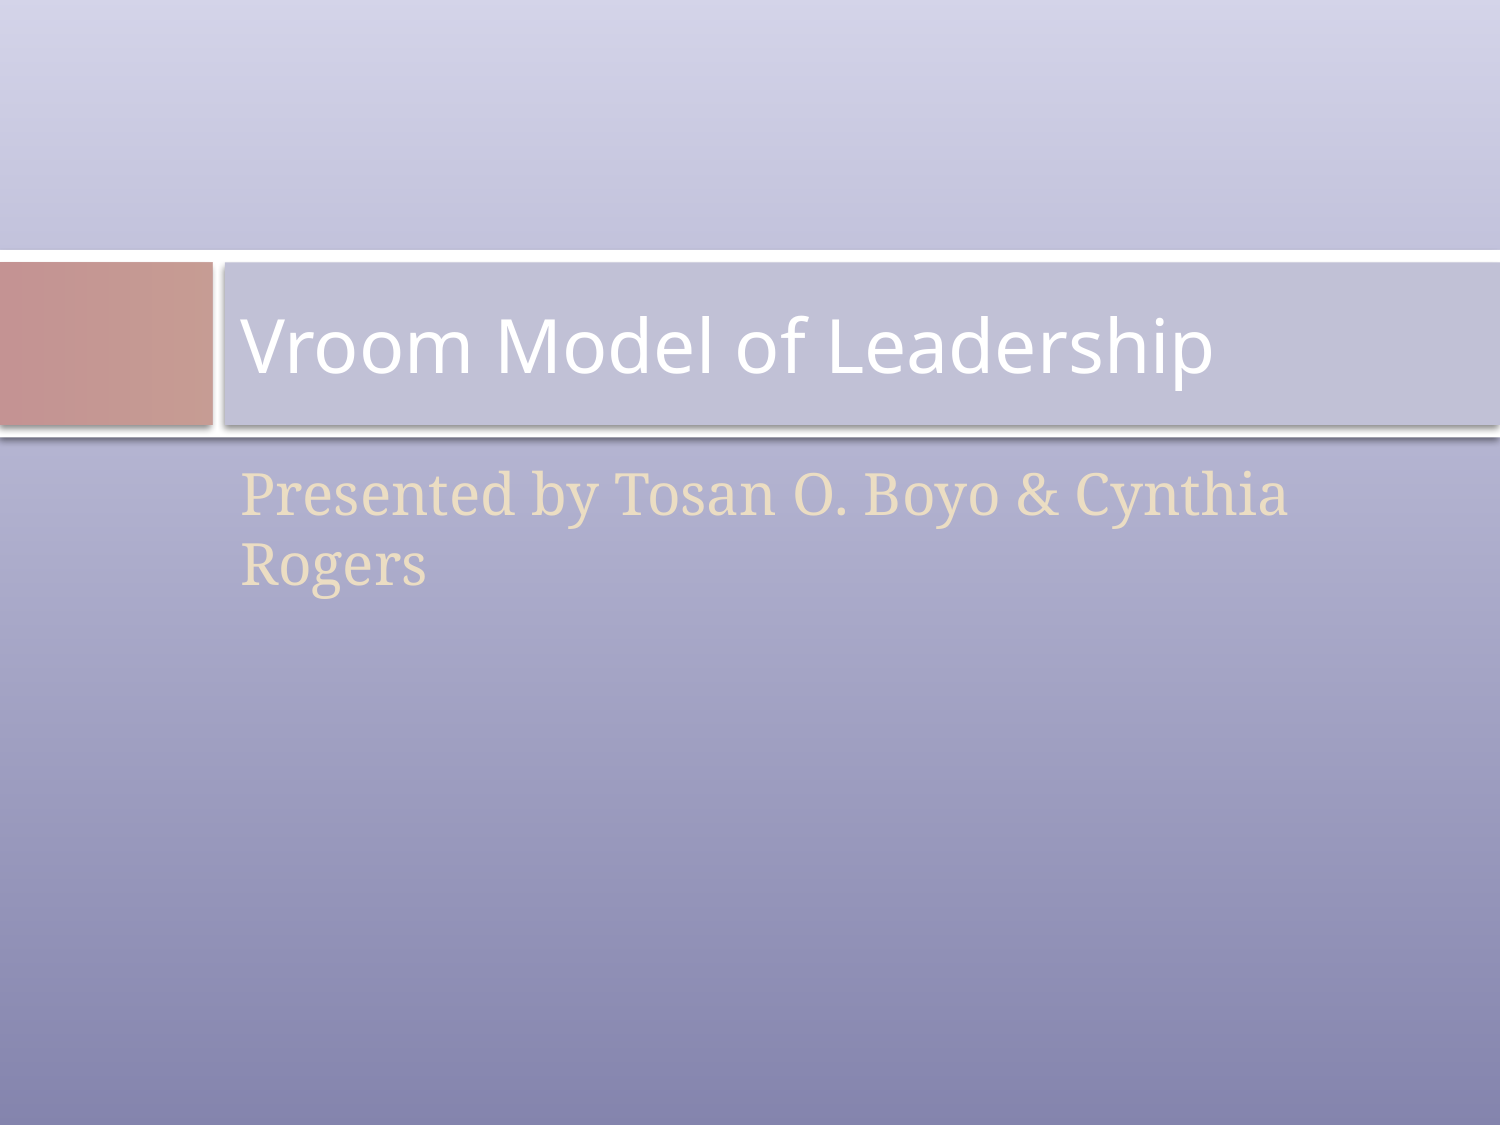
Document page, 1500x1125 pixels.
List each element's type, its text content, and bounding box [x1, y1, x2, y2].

list Presented by Tosan O. Boyo & Cynthia Rogers [224, 449, 1394, 725]
text_box [0, 261, 214, 426]
title Vroom Model of Leadership [224, 262, 1476, 426]
